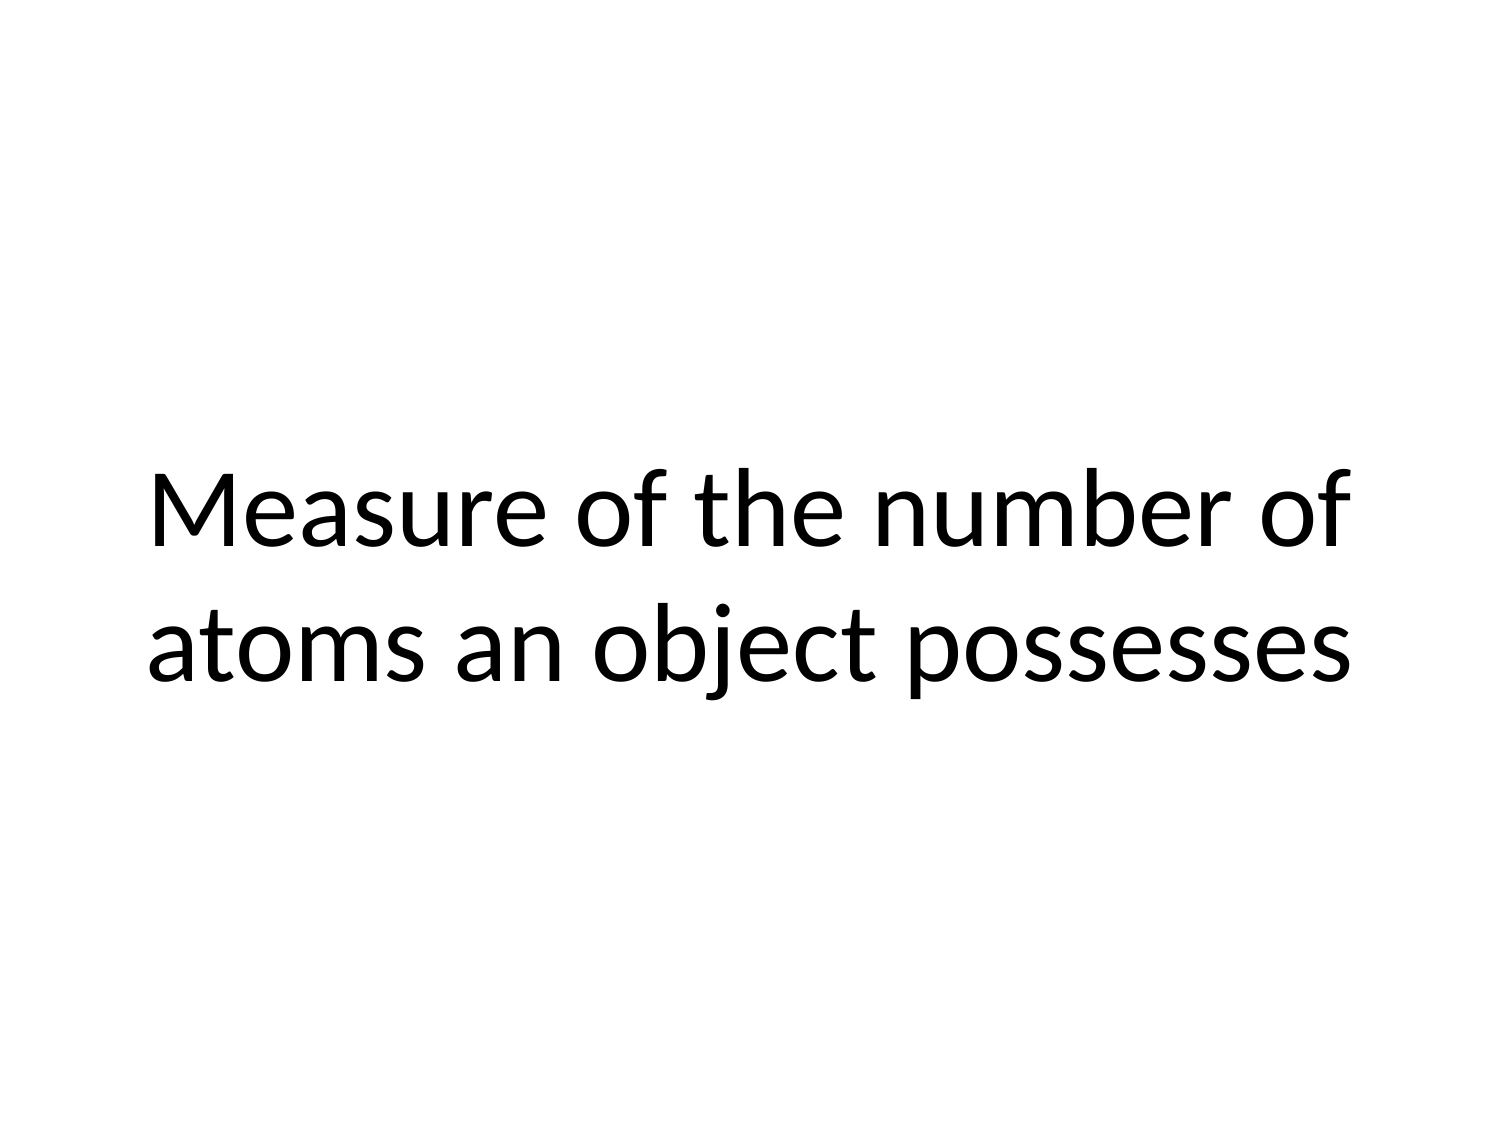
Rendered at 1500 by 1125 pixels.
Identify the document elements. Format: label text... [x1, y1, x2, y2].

title Measure of the number of atoms an object possesses [112, 50, 1388, 1088]
